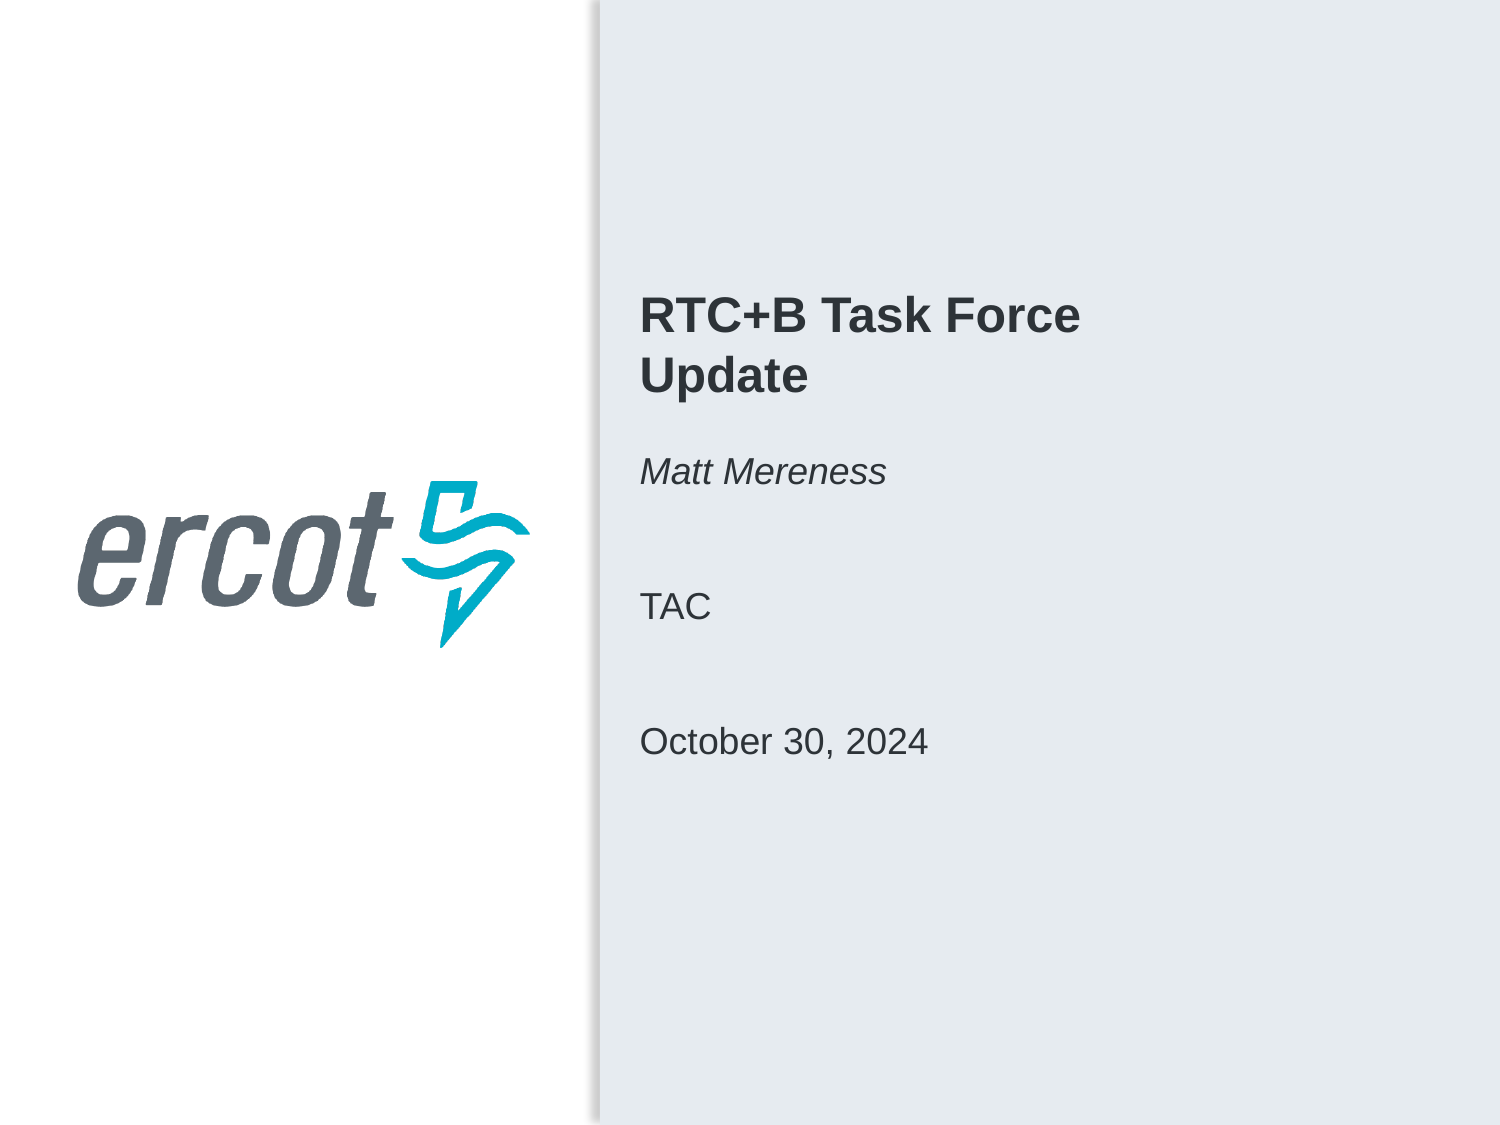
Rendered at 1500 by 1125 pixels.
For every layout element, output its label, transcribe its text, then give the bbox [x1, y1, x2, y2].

picture [68, 471, 538, 654]
text_box RTC+B Task Force Update Matt Mereness TAC October 30, 2024 [624, 274, 1438, 815]
